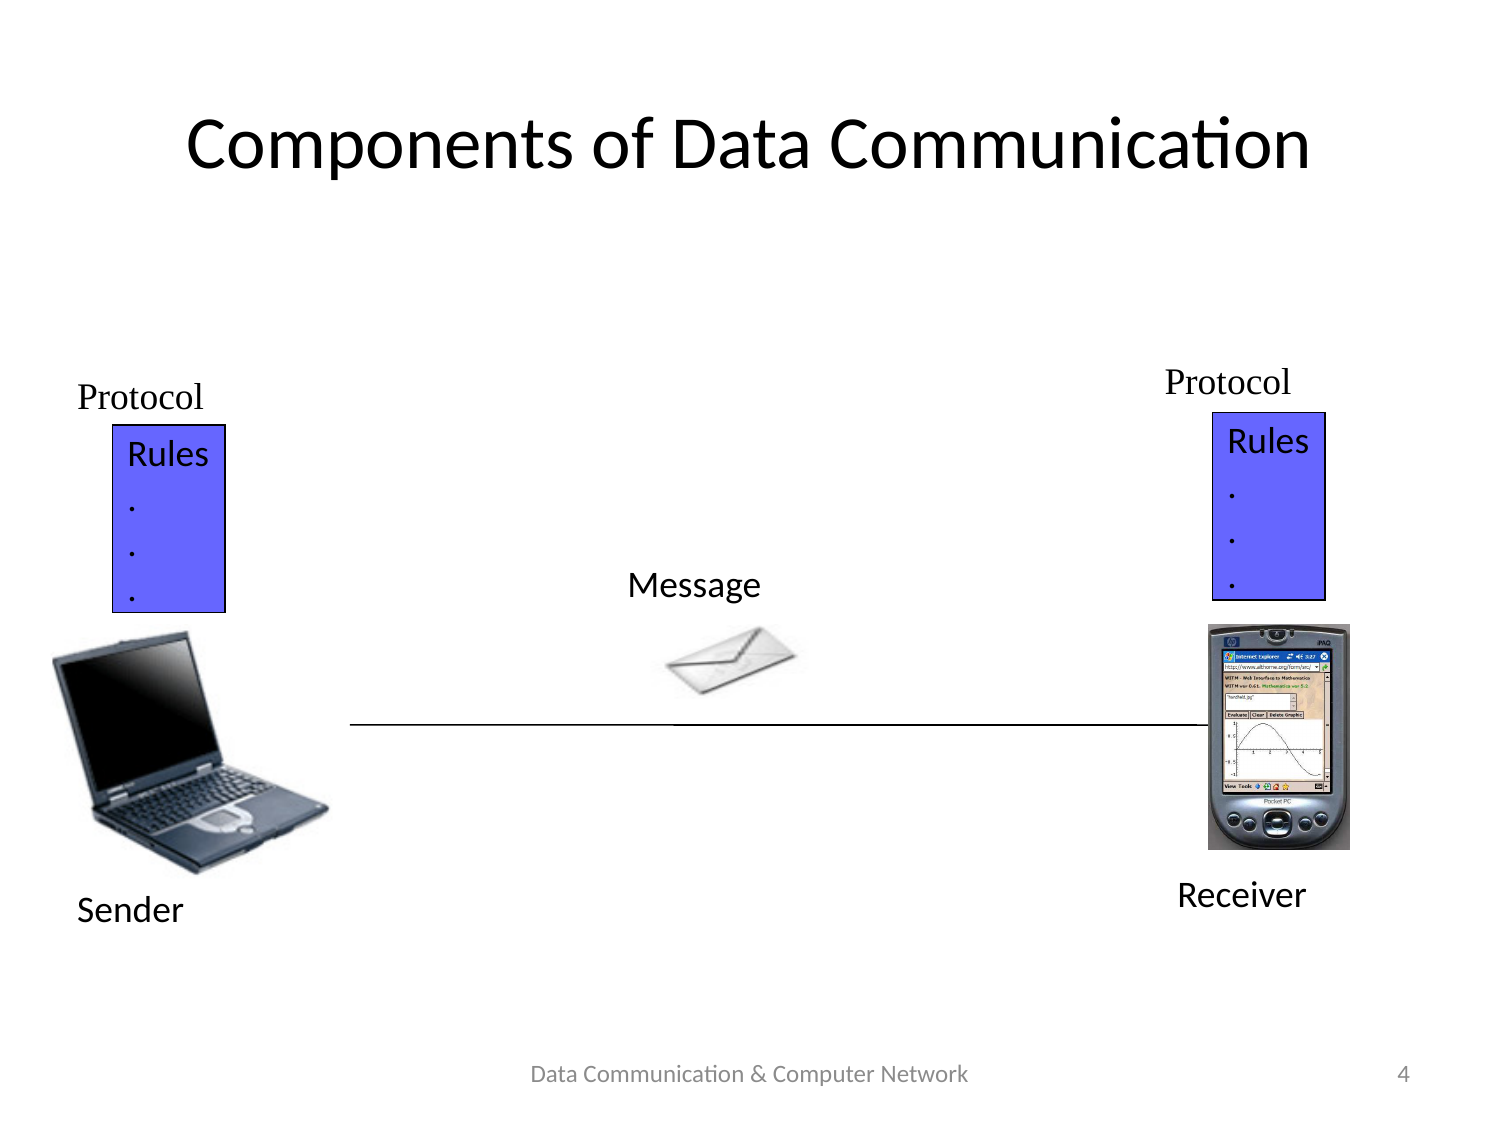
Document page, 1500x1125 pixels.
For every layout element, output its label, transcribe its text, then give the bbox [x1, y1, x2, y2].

text_box Rules . . . [1212, 412, 1325, 600]
text_box Protocol [62, 364, 288, 425]
text_box Protocol [1149, 349, 1375, 410]
text_box Receiver [1162, 862, 1363, 923]
slide_number 4 [1074, 1042, 1425, 1103]
text_box Message [612, 552, 838, 612]
picture [649, 624, 815, 702]
picture [1208, 624, 1351, 851]
text_box Rules . . . [112, 425, 225, 613]
footer Data Communication & Computer Network [512, 1042, 988, 1103]
picture [37, 624, 345, 882]
text_box Sender [62, 890, 288, 937]
title Components of Data Communication [75, 45, 1425, 233]
